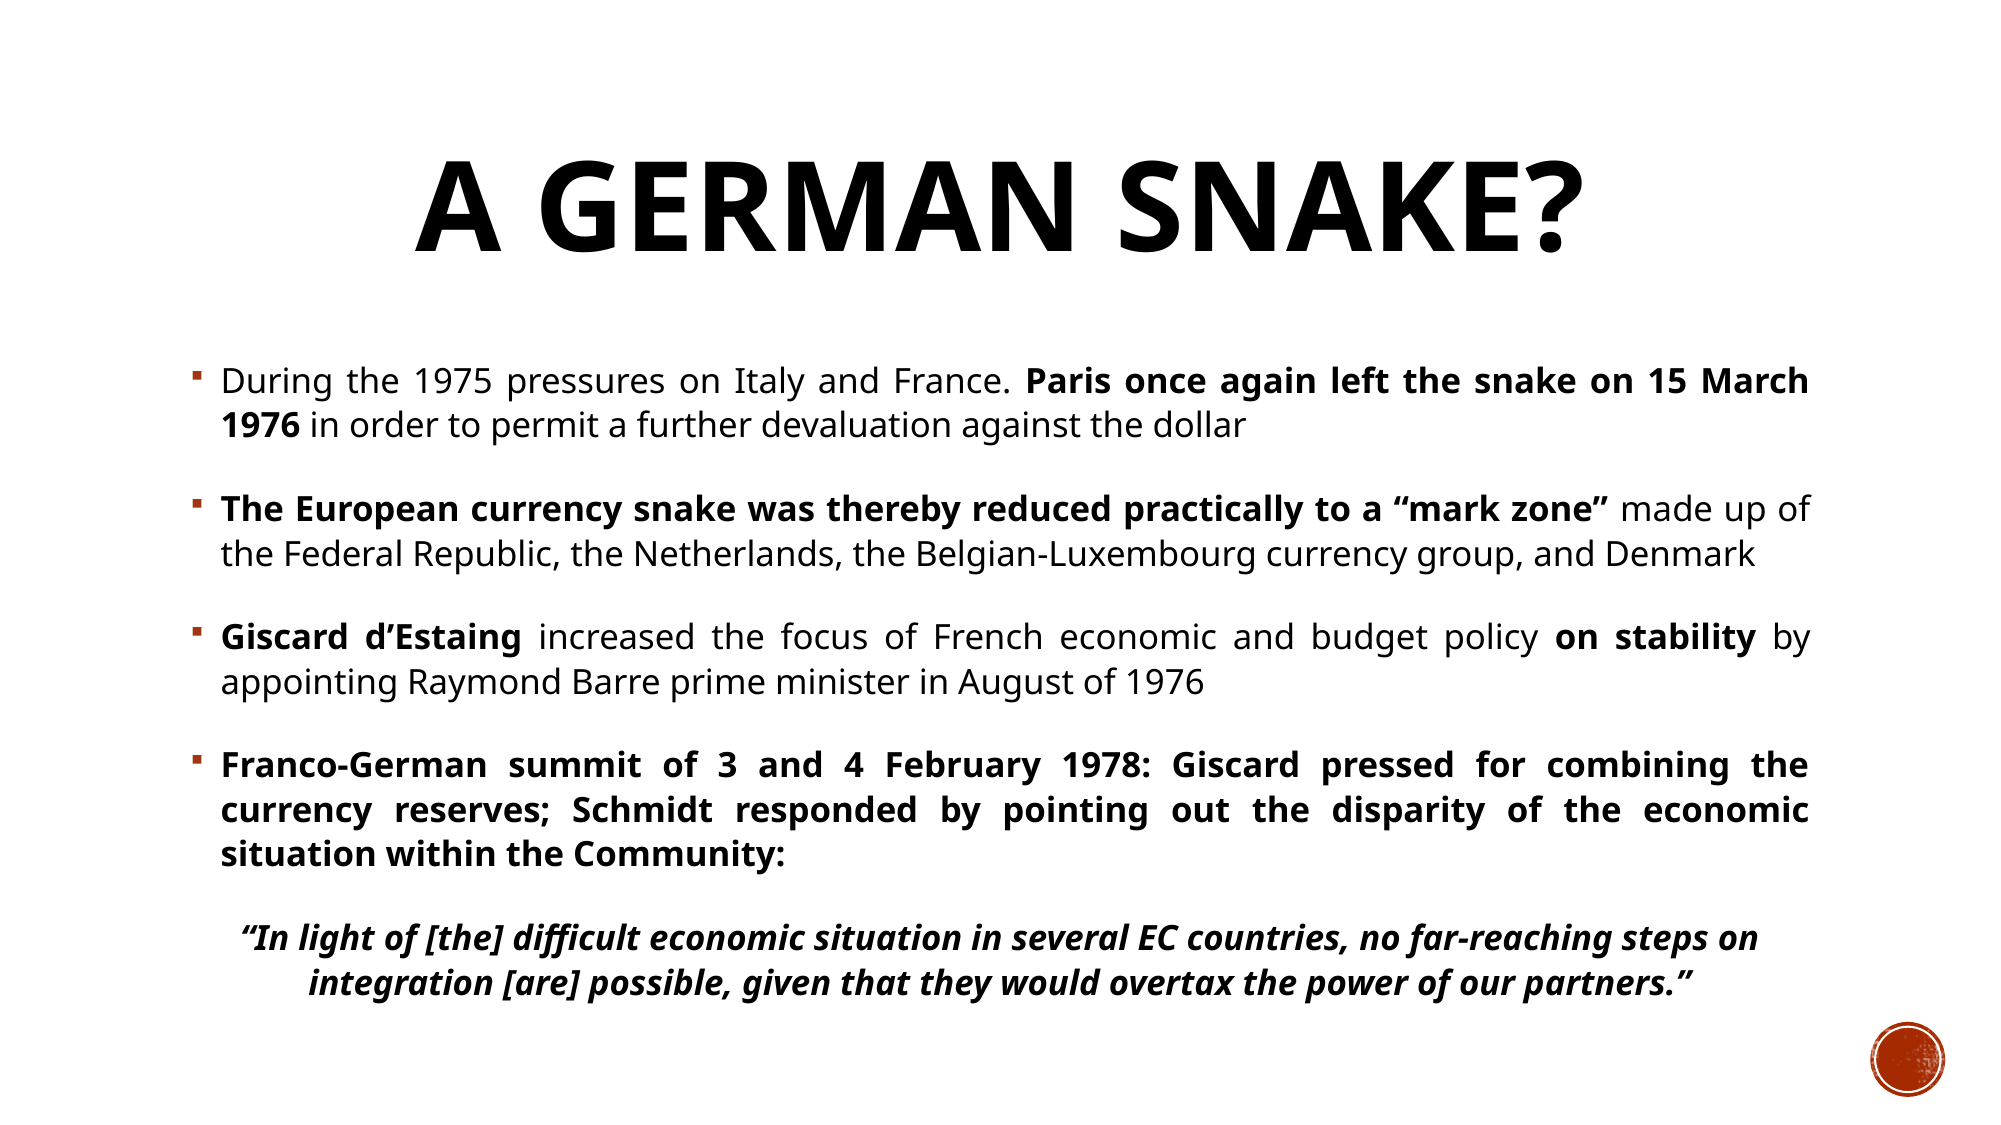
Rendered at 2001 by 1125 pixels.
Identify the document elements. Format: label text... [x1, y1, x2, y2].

title A GERMAN SNAKE? [175, 79, 1826, 344]
list During the 1975 pressures on Italy and France. Paris once again left the snake on 15 March 1976 in order to permit a further devaluation against the dollar The European currency snake was thereby reduced practically to a “mark zone” made up of the Federal Republic, the Netherlands, the Belgian-Luxembourg currency group, and Denmark Giscard d’Estaing increased the focus of French economic and budget policy on stability by appointing Raymond Barre prime minister in August of 1976 Franco-German summit of 3 and 4 February 1978: Giscard pressed for combining the currency reserves; Schmidt responded by pointing out the disparity of the economic situation within the Community: “In light of [the] difficult economic situation in several EC countries, no far-reaching steps on integration [are] possible, given that they would overtax the power of our partners.” [175, 348, 1826, 1013]
